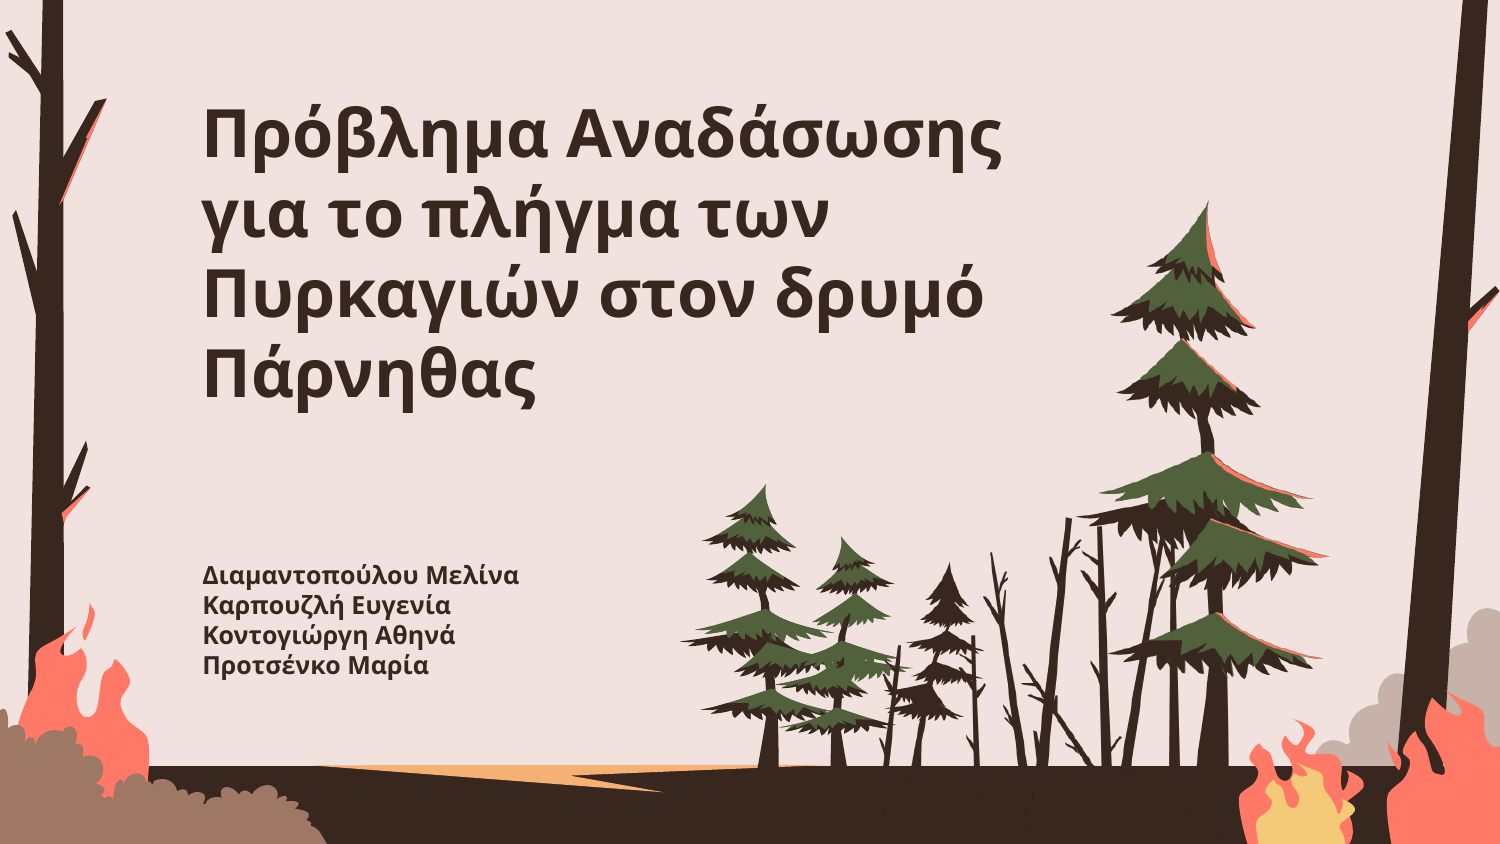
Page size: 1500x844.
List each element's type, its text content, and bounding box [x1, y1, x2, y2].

text_box Πρόβλημα Αναδάσωσης για το πλήγμα των Πυρκαγιών στον δρυμό Πάρνηθας [186, 83, 1061, 418]
text_box Διαμαντοπούλου Μελίνα Καρπουζλή Ευγενία Κοντογιώργη Αθηνά Προτσένκο Μαρία [187, 552, 634, 687]
picture [875, 200, 1331, 839]
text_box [679, 483, 870, 803]
